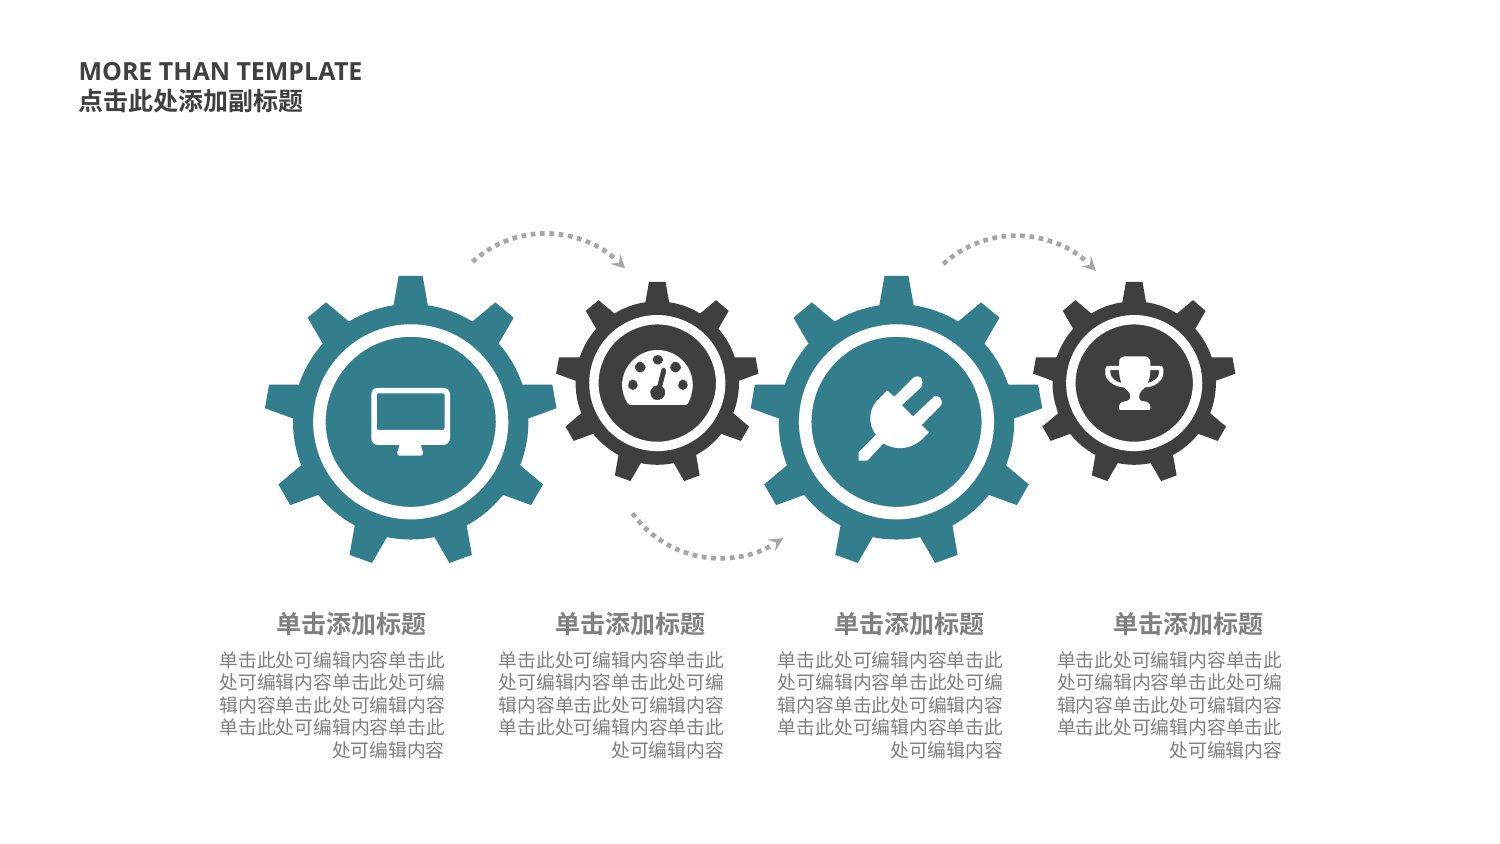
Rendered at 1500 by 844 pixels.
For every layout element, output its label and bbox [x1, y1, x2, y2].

text_box [472, 233, 626, 279]
text_box [200, 600, 460, 801]
text_box [749, 274, 1044, 570]
text_box [1031, 280, 1237, 486]
text_box [759, 600, 1018, 801]
text_box [480, 600, 739, 801]
text_box [554, 280, 744, 486]
text_box [1038, 600, 1297, 801]
text_box [943, 235, 1097, 279]
text_box [632, 494, 744, 559]
text_box [263, 274, 559, 570]
